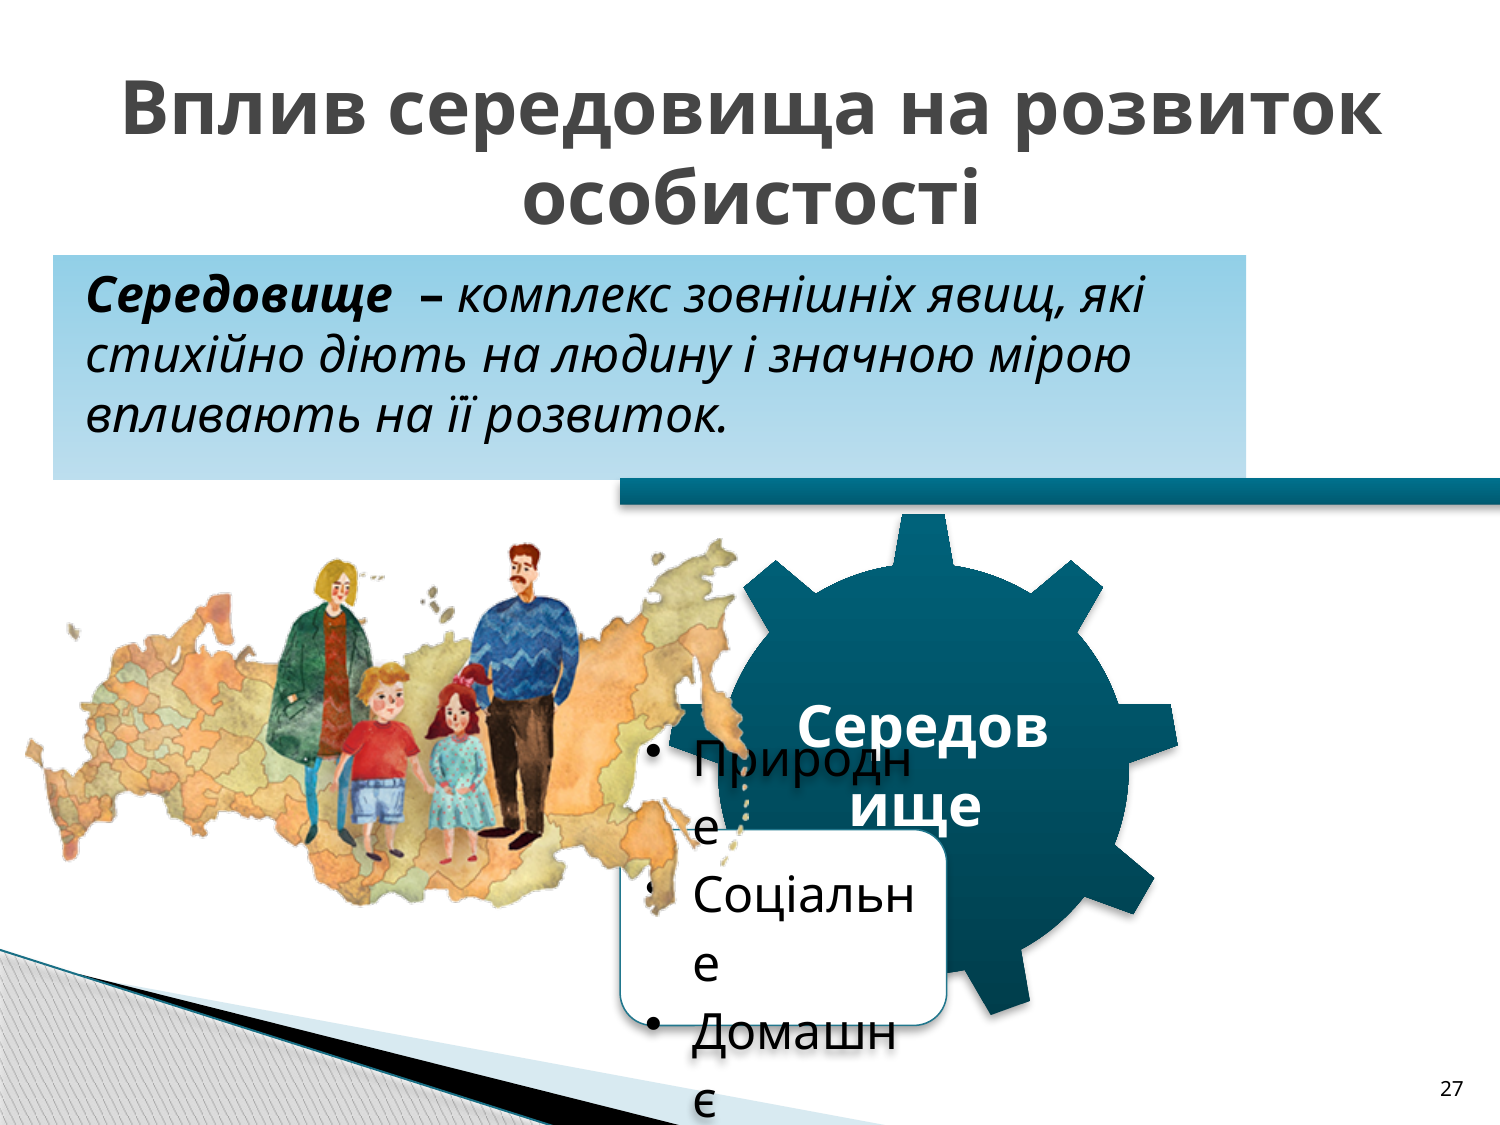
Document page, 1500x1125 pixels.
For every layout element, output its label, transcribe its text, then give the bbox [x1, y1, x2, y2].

list Середовище – комплекс зовнішніх явищ, які стихійно діють на людину і значною мірою впливають на її розвиток. [53, 255, 1247, 480]
picture [742, 784, 748, 791]
picture [743, 813, 748, 821]
picture [25, 538, 750, 918]
title Вплив середовища на розвиток особистості [76, 56, 1427, 244]
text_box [477, 278, 1500, 1125]
